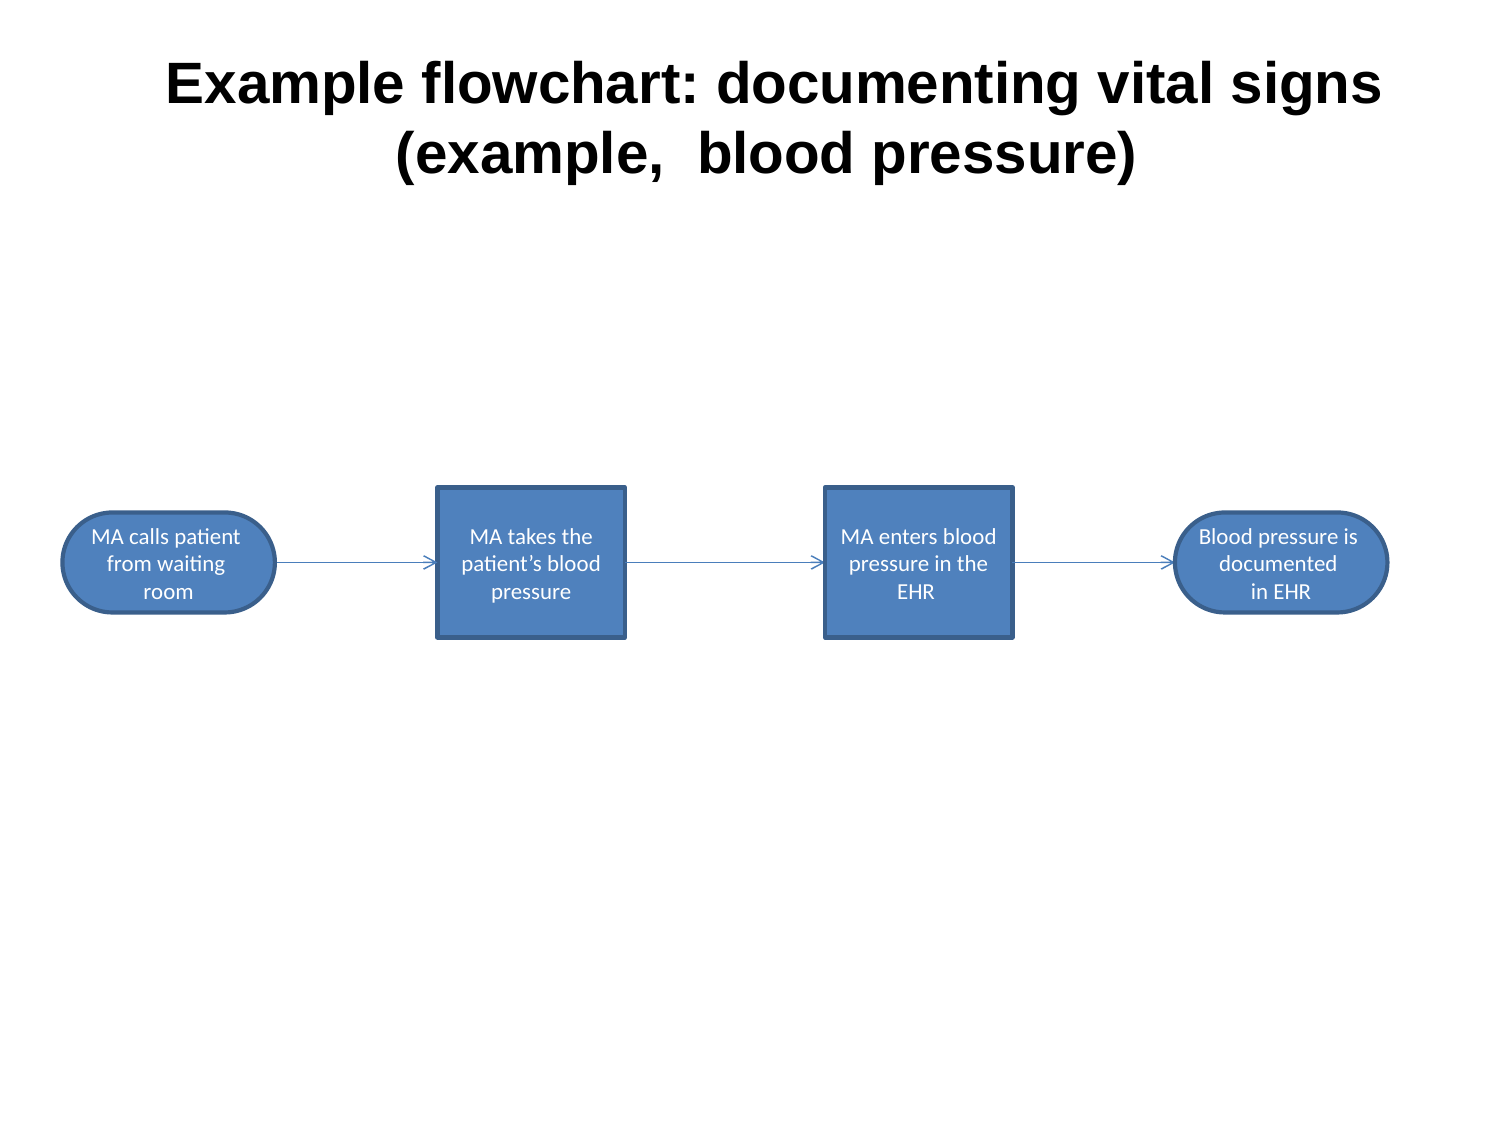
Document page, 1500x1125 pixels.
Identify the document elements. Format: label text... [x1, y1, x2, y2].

text_box Example flowchart: documenting vital signs (example, blood pressure) [125, 37, 1425, 193]
text_box MA calls patient from waiting room [60, 510, 277, 615]
text_box Blood pressure is documented in EHR [1172, 510, 1390, 615]
text_box MA takes the patient’s blood pressure [435, 485, 627, 640]
text_box MA enters blood pressure in the EHR [823, 485, 1015, 640]
